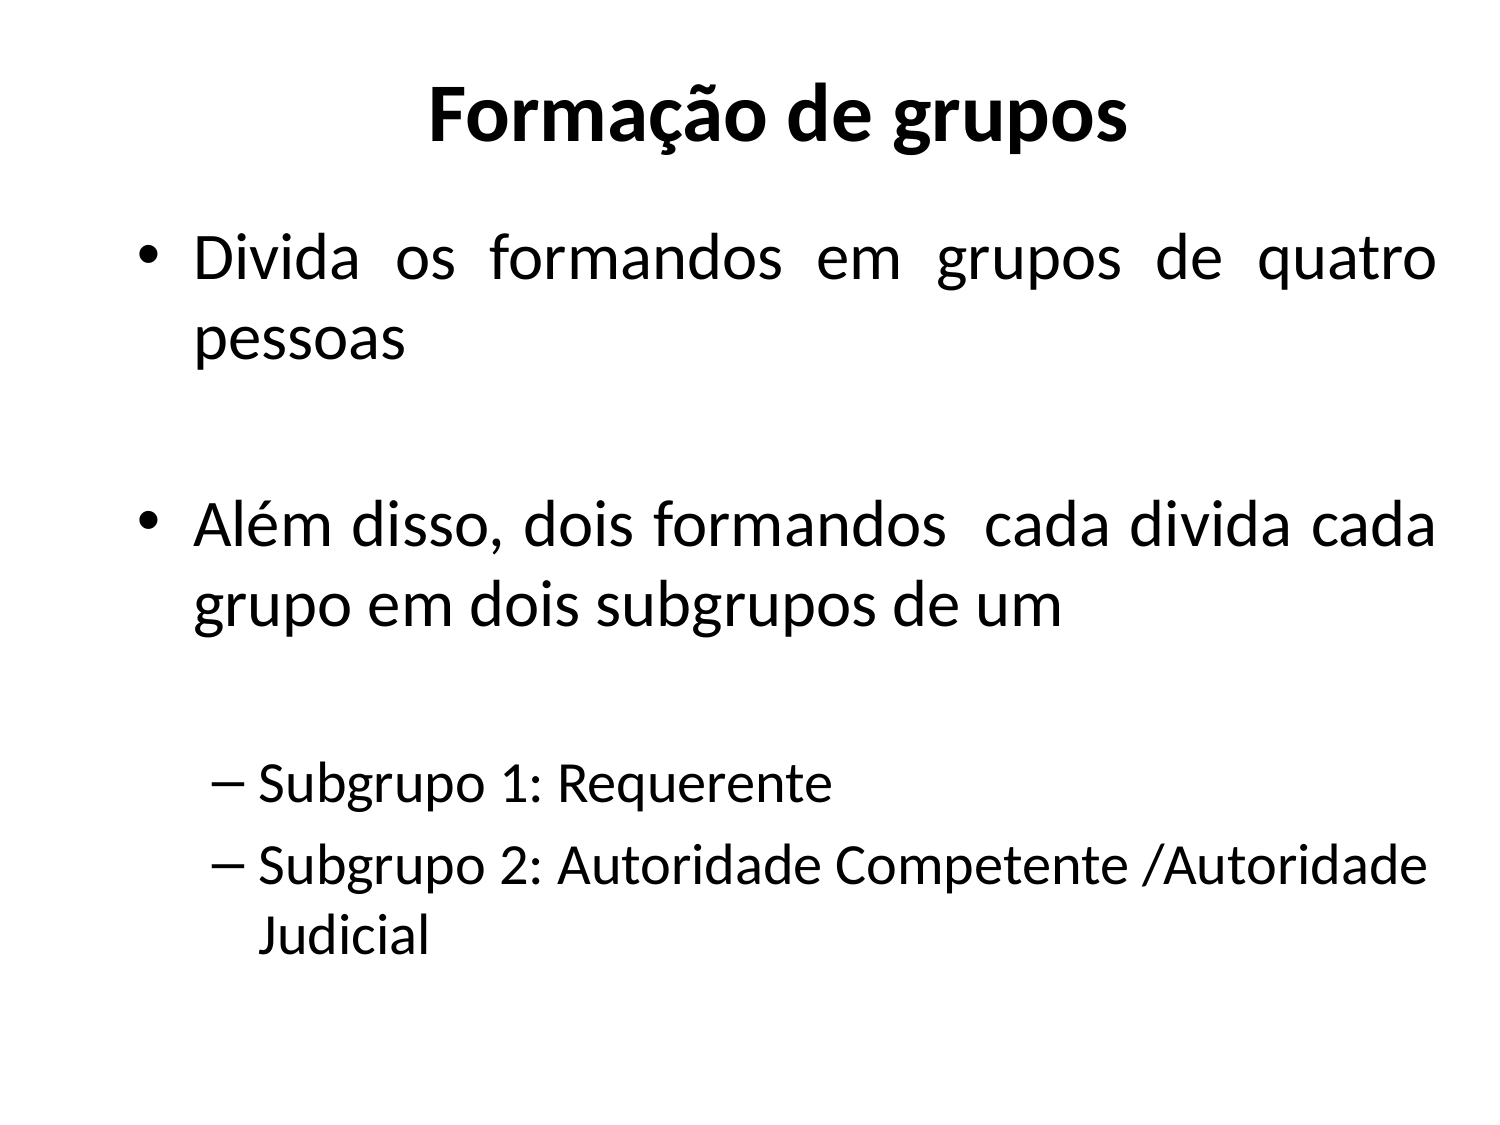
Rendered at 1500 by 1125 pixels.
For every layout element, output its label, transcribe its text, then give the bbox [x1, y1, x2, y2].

text_box Divida os formandos em grupos de quatro pessoas Além disso, dois formandos cada divida cada grupo em dois subgrupos de um Subgrupo 1: Requerente Subgrupo 2: Autoridade Competente /Autoridade Judicial [122, 239, 1454, 1029]
text_box Formação de grupos [113, 51, 1463, 239]
